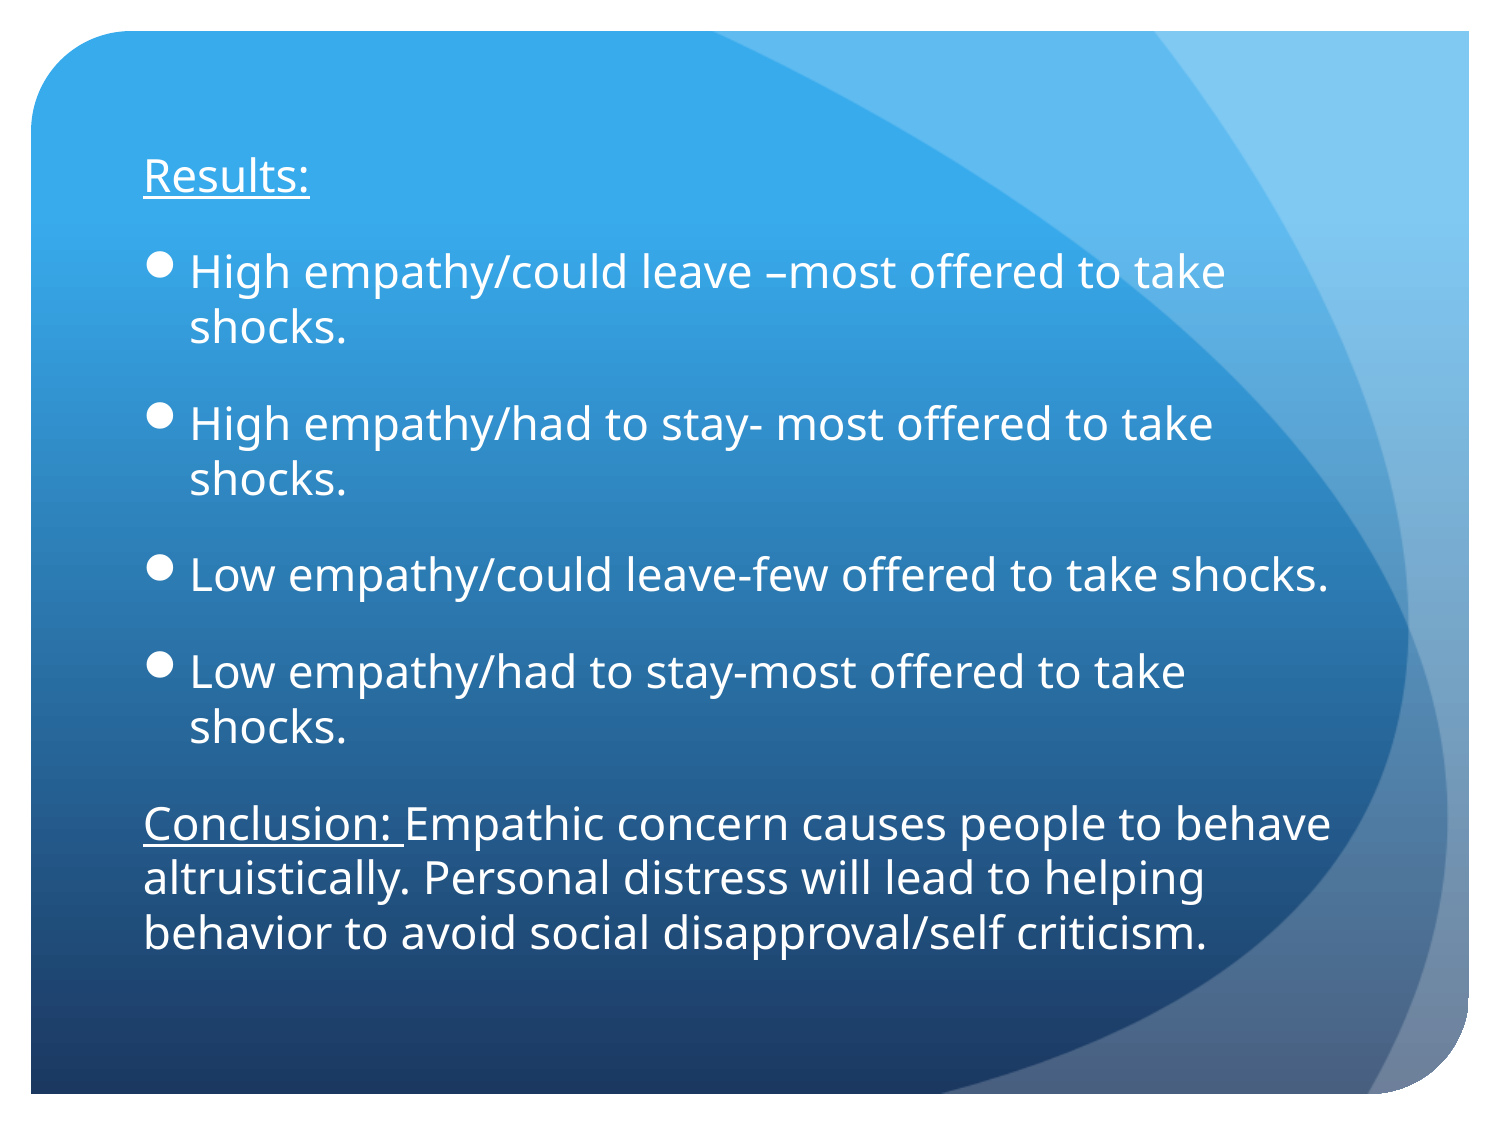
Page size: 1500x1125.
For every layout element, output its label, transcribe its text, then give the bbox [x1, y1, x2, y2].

list Results: High empathy/could leave –most offered to take shocks. High empathy/had to stay- most offered to take shocks. Low empathy/could leave-few offered to take shocks. Low empathy/had to stay-most offered to take shocks. Conclusion: Empathic concern causes people to behave altruistically. Personal distress will lead to helping behavior to avoid social disapproval/self criticism. [127, 138, 1372, 1014]
picture [24, 30, 1473, 1094]
